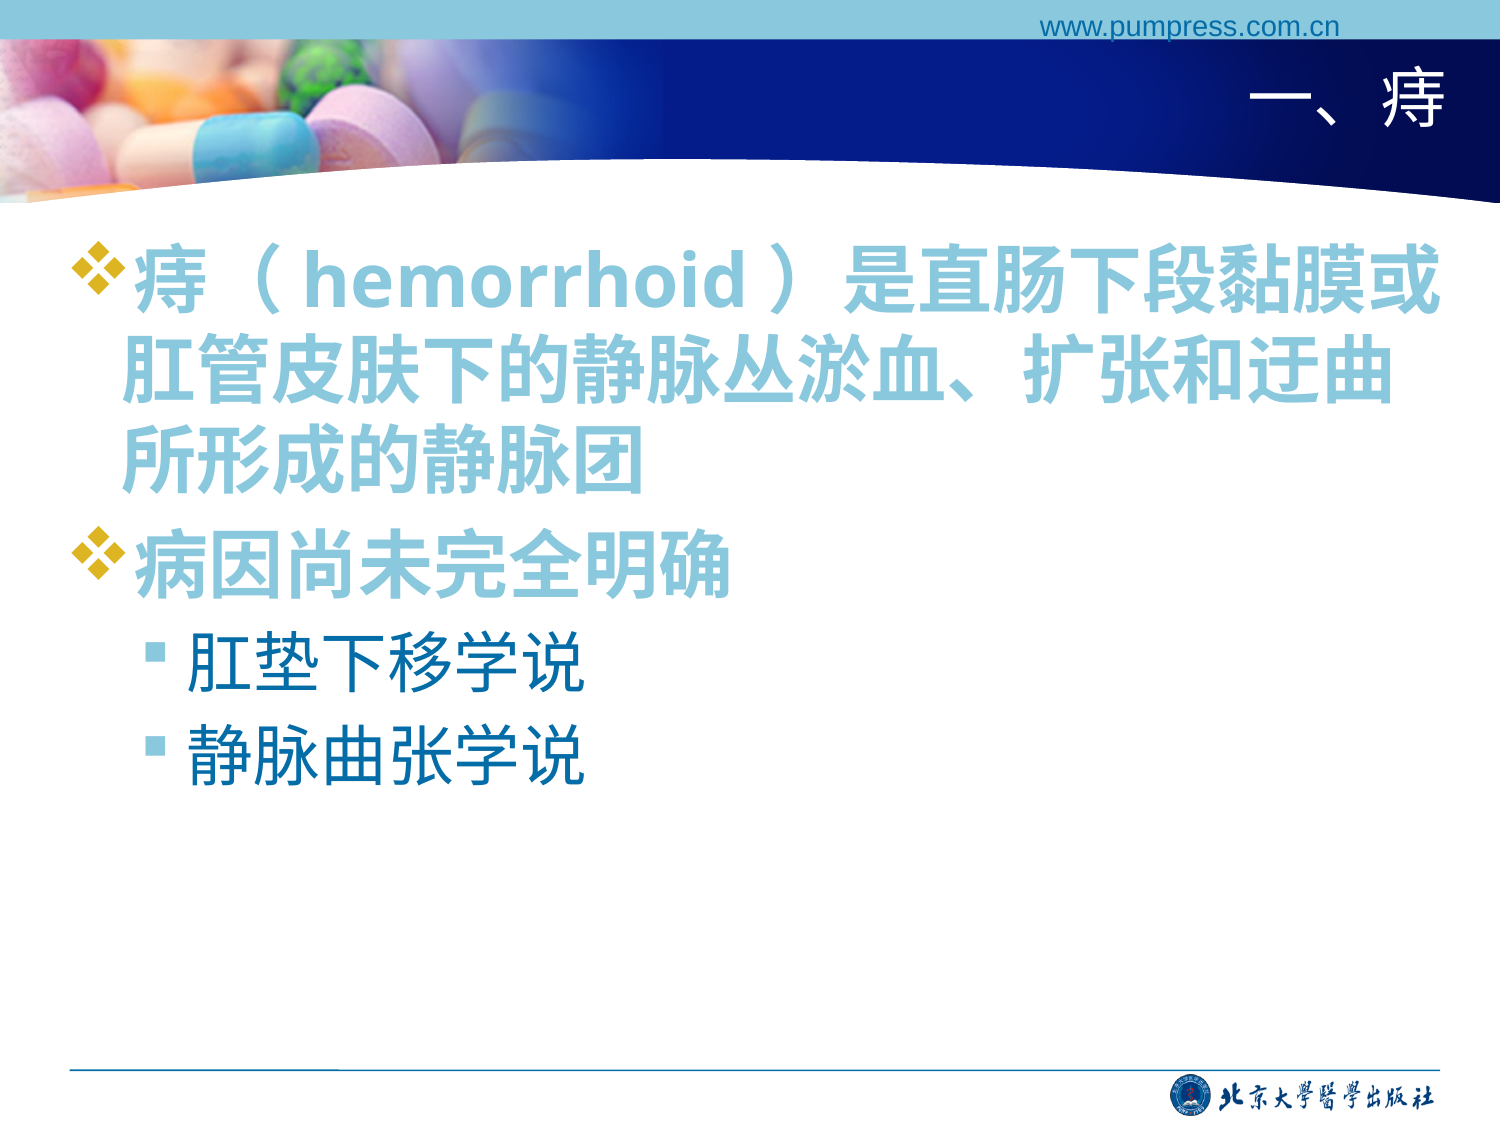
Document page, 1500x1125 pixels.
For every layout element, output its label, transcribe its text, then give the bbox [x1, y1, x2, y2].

list 痔（hemorrhoid）是直肠下段黏膜或肛管皮肤下的静脉丛淤血、扩张和迂曲所形成的静脉团 病因尚未完全明确 肛垫下移学说 静脉曲张学说 [49, 224, 1463, 1026]
title 一、痔 [137, 49, 1463, 143]
slide_number www.pumpress.com.cn [1025, 0, 1463, 38]
picture [0, 40, 1500, 203]
picture [1170, 1074, 1436, 1118]
